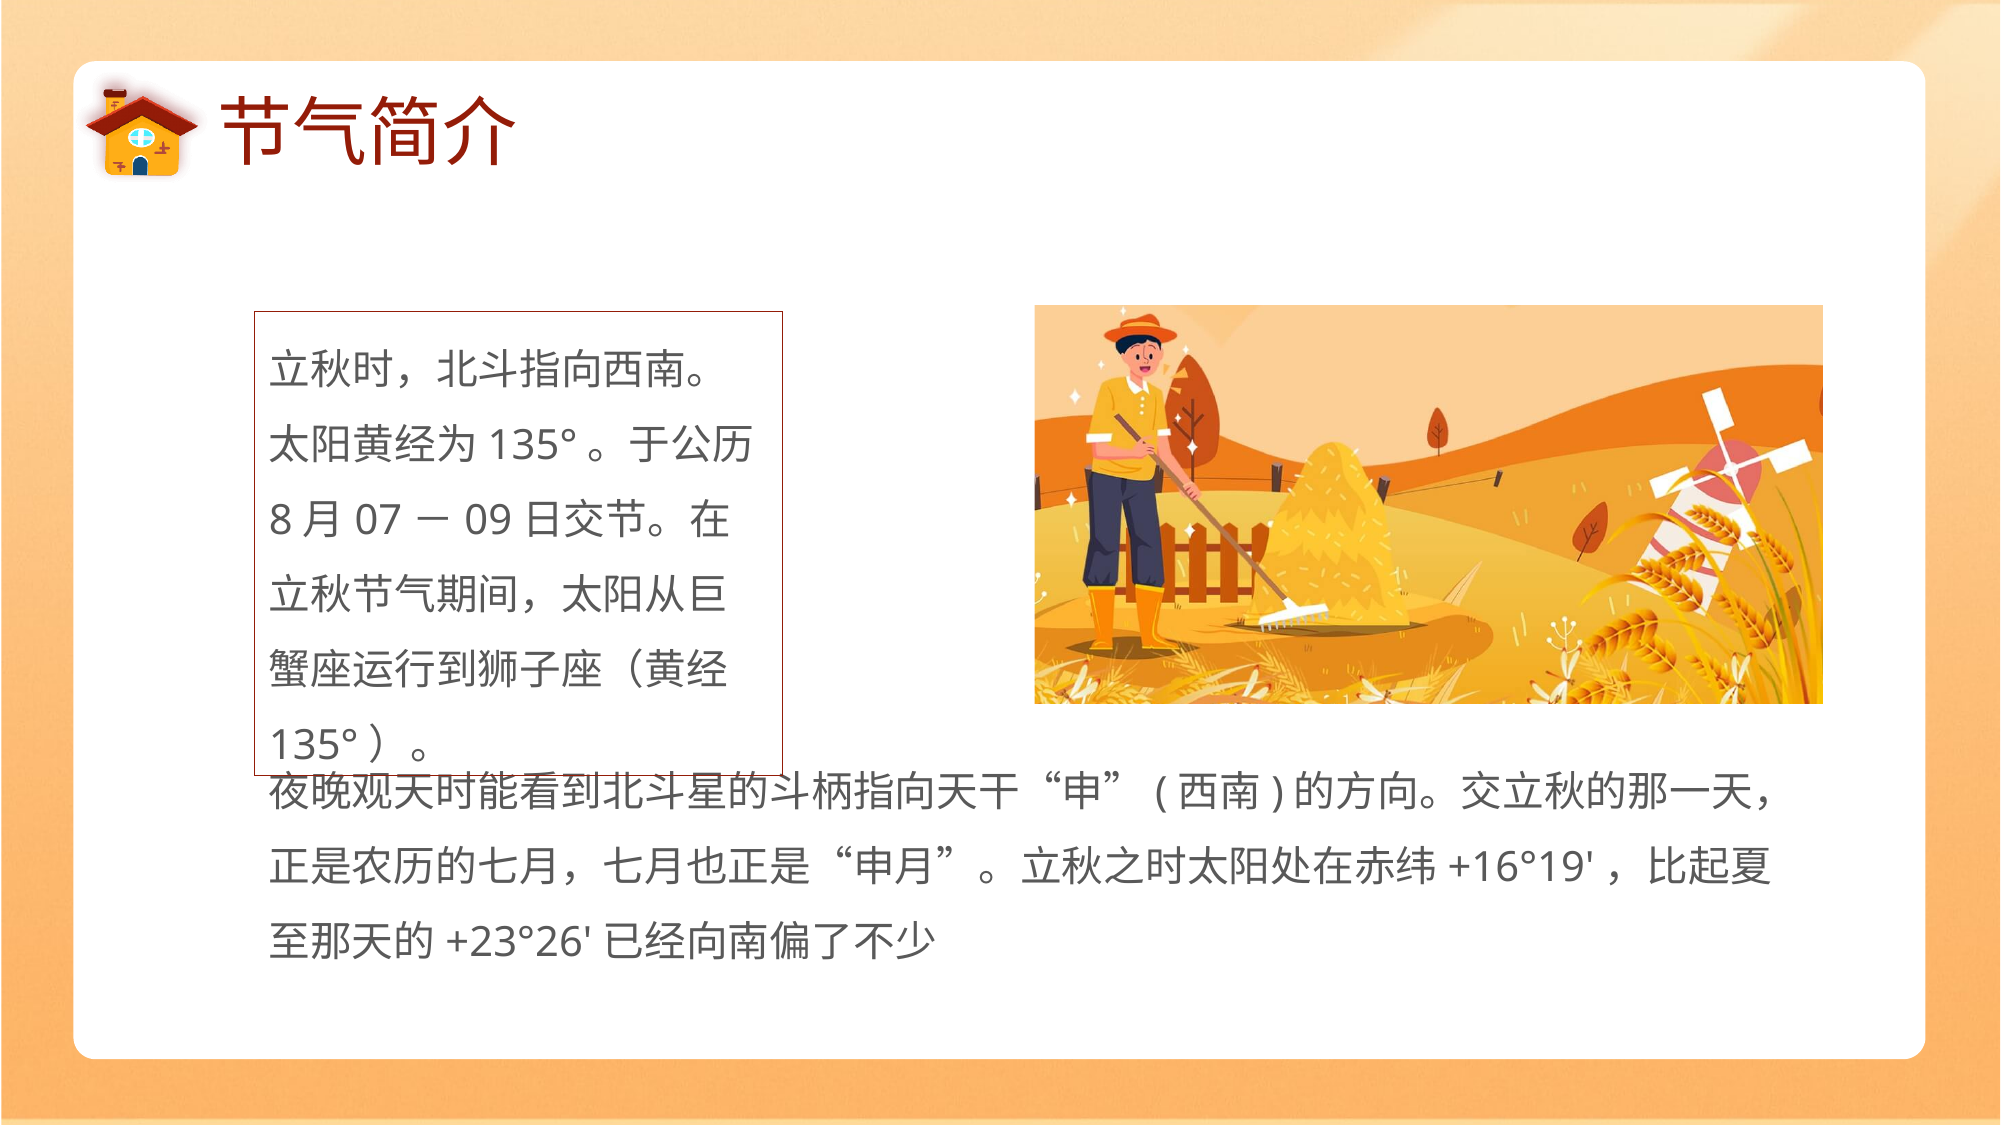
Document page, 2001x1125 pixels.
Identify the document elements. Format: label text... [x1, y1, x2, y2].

text_box 节气简介 [203, 77, 571, 183]
picture [1, 0, 2001, 1125]
text_box 立秋时，北斗指向西南。太阳黄经为135°。于公历8月07－09日交节。在立秋节气期间，太阳从巨蟹座运行到狮子座（黄经135°）。 [254, 311, 783, 776]
text_box 夜晚观天时能看到北斗星的斗柄指向天干“申”(西南)的方向。交立秋的那一天，正是农历的七月，七月也正是“申月”。立秋之时太阳处在赤纬+16°19'，比起夏至那天的+23°26'已经向南偏了不少 [253, 732, 1823, 972]
